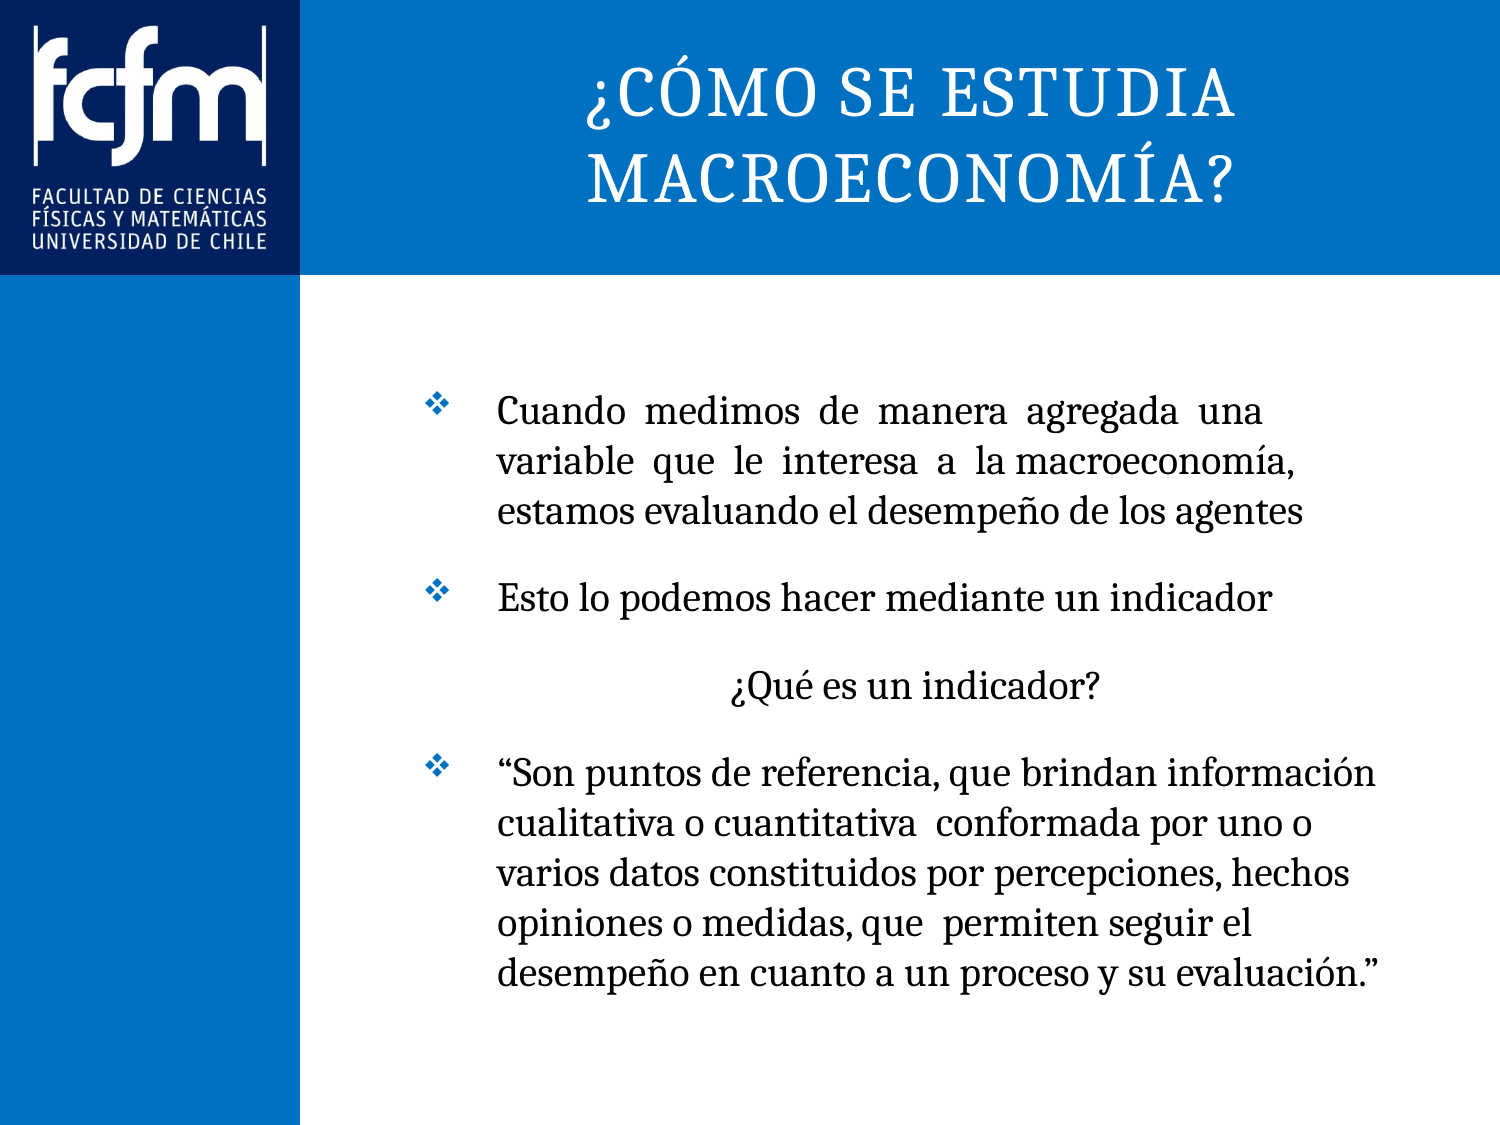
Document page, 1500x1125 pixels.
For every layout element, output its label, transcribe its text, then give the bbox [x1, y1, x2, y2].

title ¿CÓMO SE ESTUDIA MACROECONOMÍA? [399, 37, 1425, 225]
text_box Cuando medimos de manera agregada una variable que le interesa a la macroeconomía, estamos evaluando el desempeño de los agentes Esto lo podemos hacer mediante un indicador ¿Qué es un indicador? “Son puntos de referencia, que brindan información cualitativa o cuantitativa conformada por uno o varios datos constituidos por percepciones, hechos opiniones o medidas, que permiten seguir el desempeño en cuanto a un proceso y su evaluación.” [407, 375, 1425, 1083]
picture [29, 18, 272, 254]
